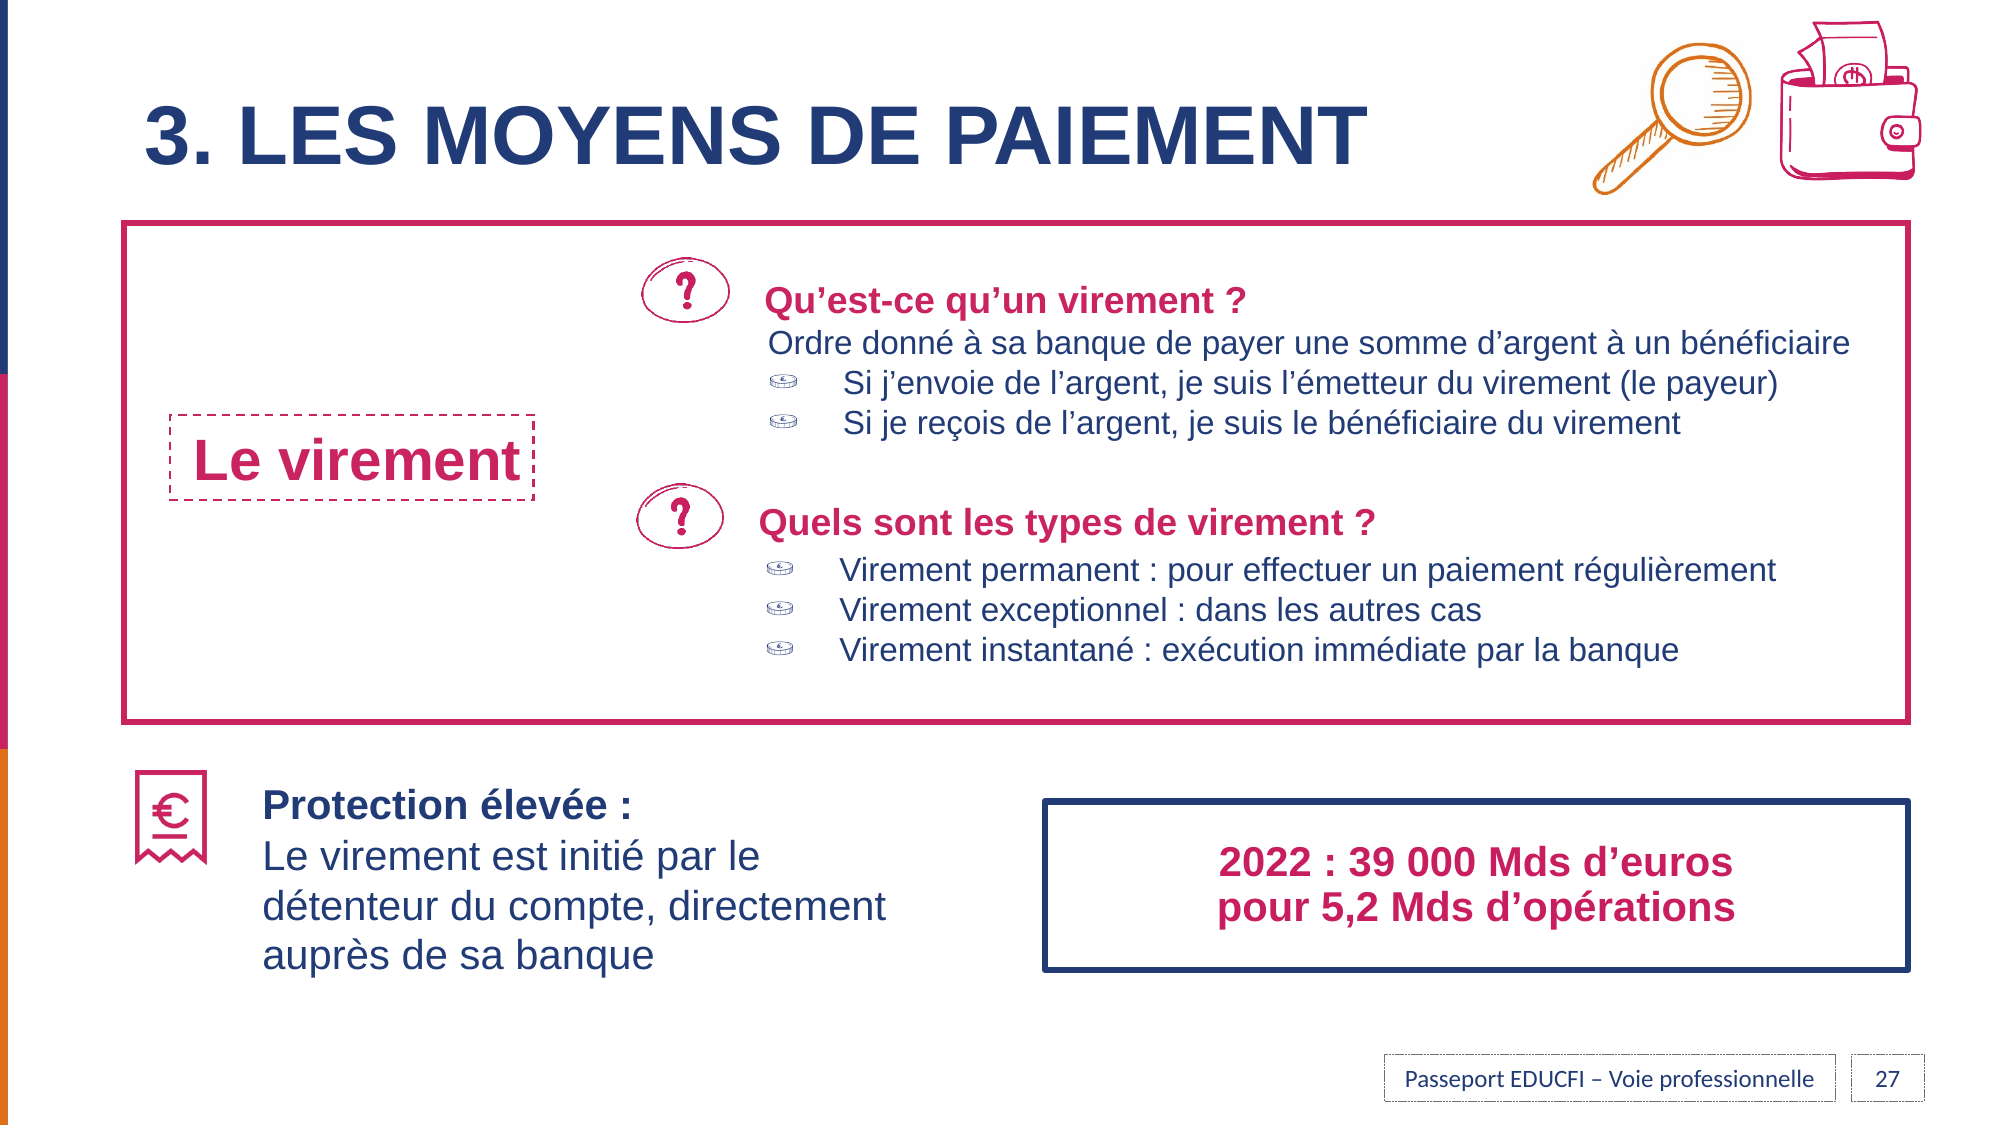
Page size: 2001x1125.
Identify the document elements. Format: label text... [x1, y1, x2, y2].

text_box 2022 : 39 000 Mds d’euros pour 5,2 Mds d’opérations [1044, 801, 1909, 970]
text_box 3. LES MOYENS DE PAIEMENT [130, 84, 1588, 190]
footer Passeport EDUCFI – Voie professionnelle [1384, 1054, 1836, 1102]
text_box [123, 770, 906, 1001]
picture [1588, 35, 1756, 202]
picture [641, 256, 730, 323]
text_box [636, 481, 1414, 551]
slide_number 27 [1851, 1054, 1925, 1102]
text_box Le virement [170, 414, 534, 500]
picture [1761, 11, 1940, 190]
text_box [123, 222, 1909, 723]
picture [0, 0, 8, 1125]
text_box 3. LES MOYENS DE PAIEMENT [1756, 84, 1761, 190]
